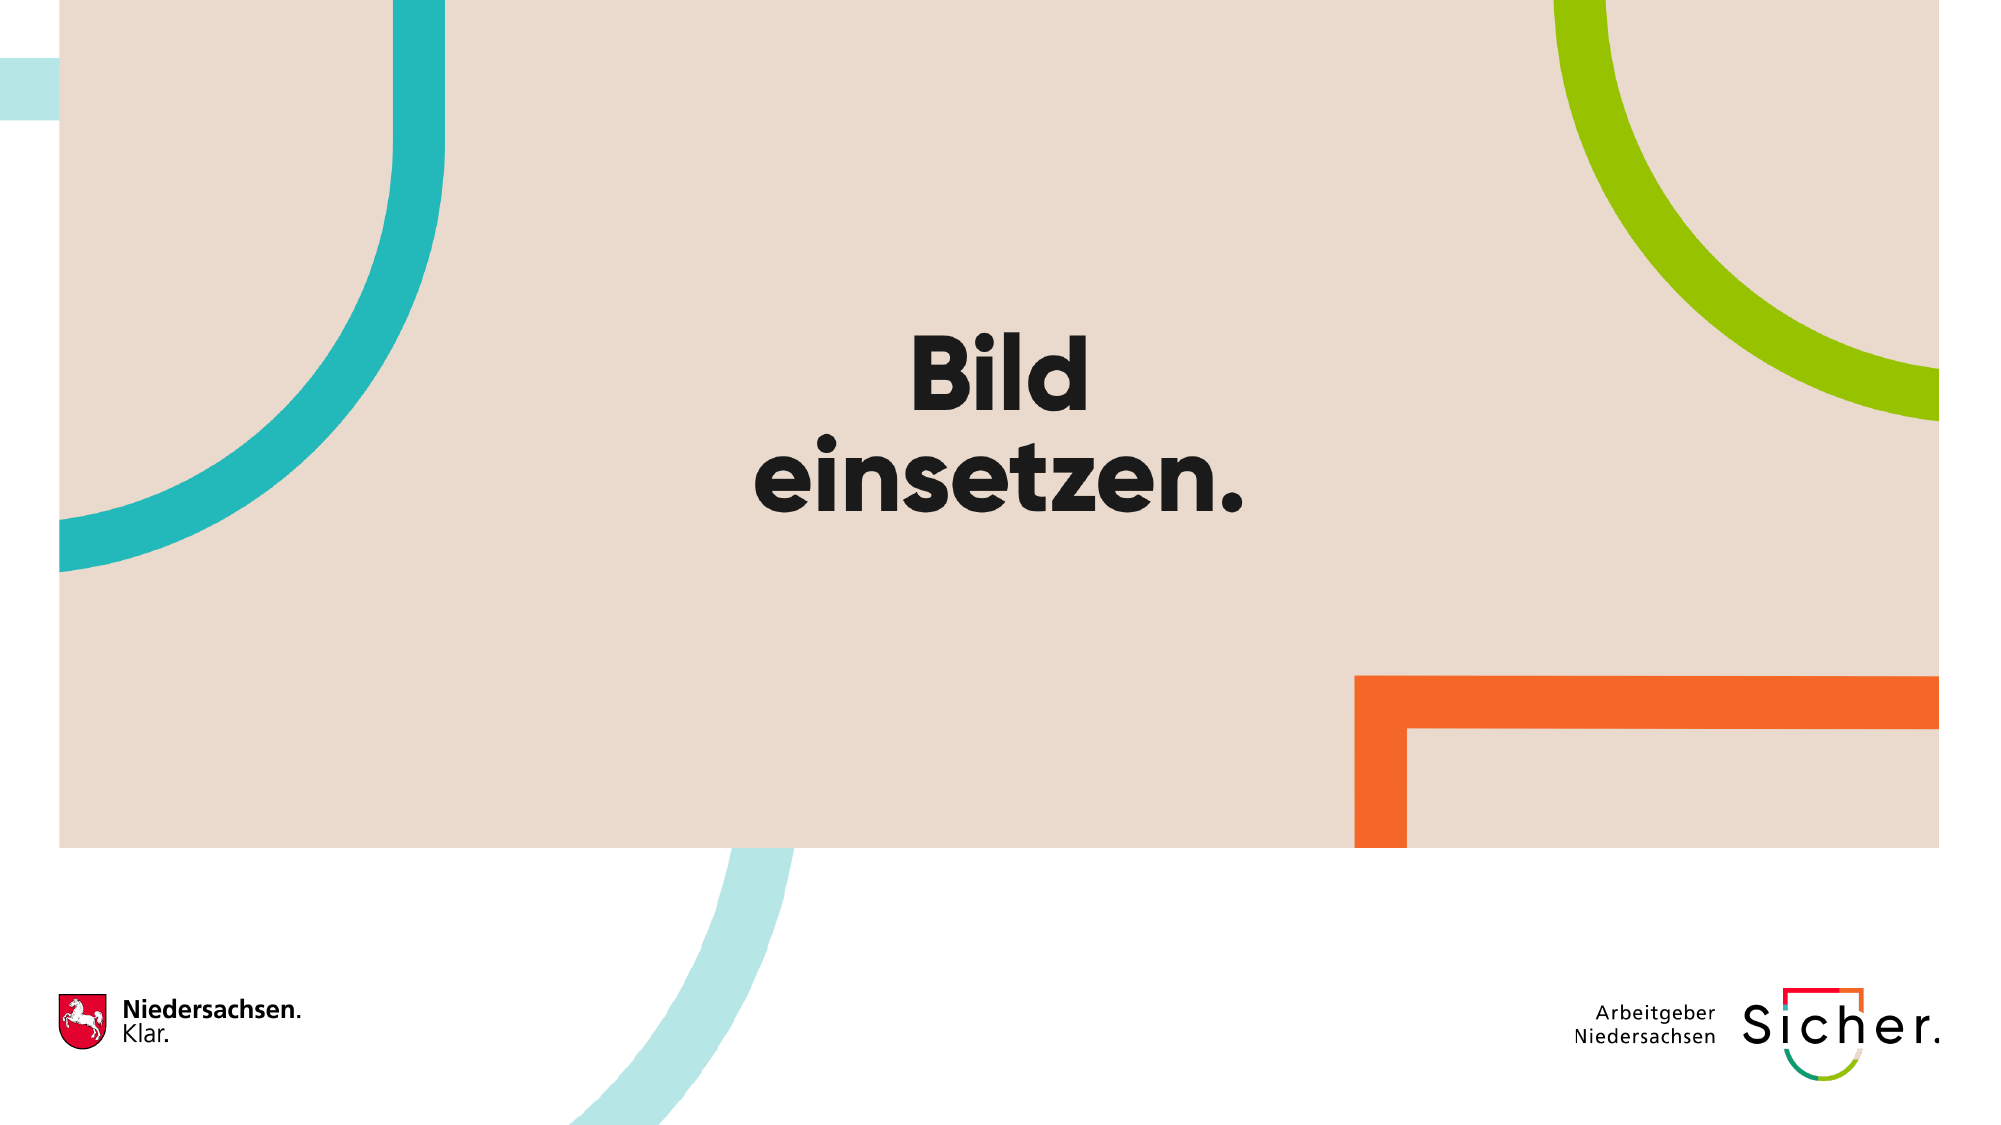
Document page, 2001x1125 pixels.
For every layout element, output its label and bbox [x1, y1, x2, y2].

picture [59, 0, 1939, 848]
picture [41, 976, 318, 1066]
